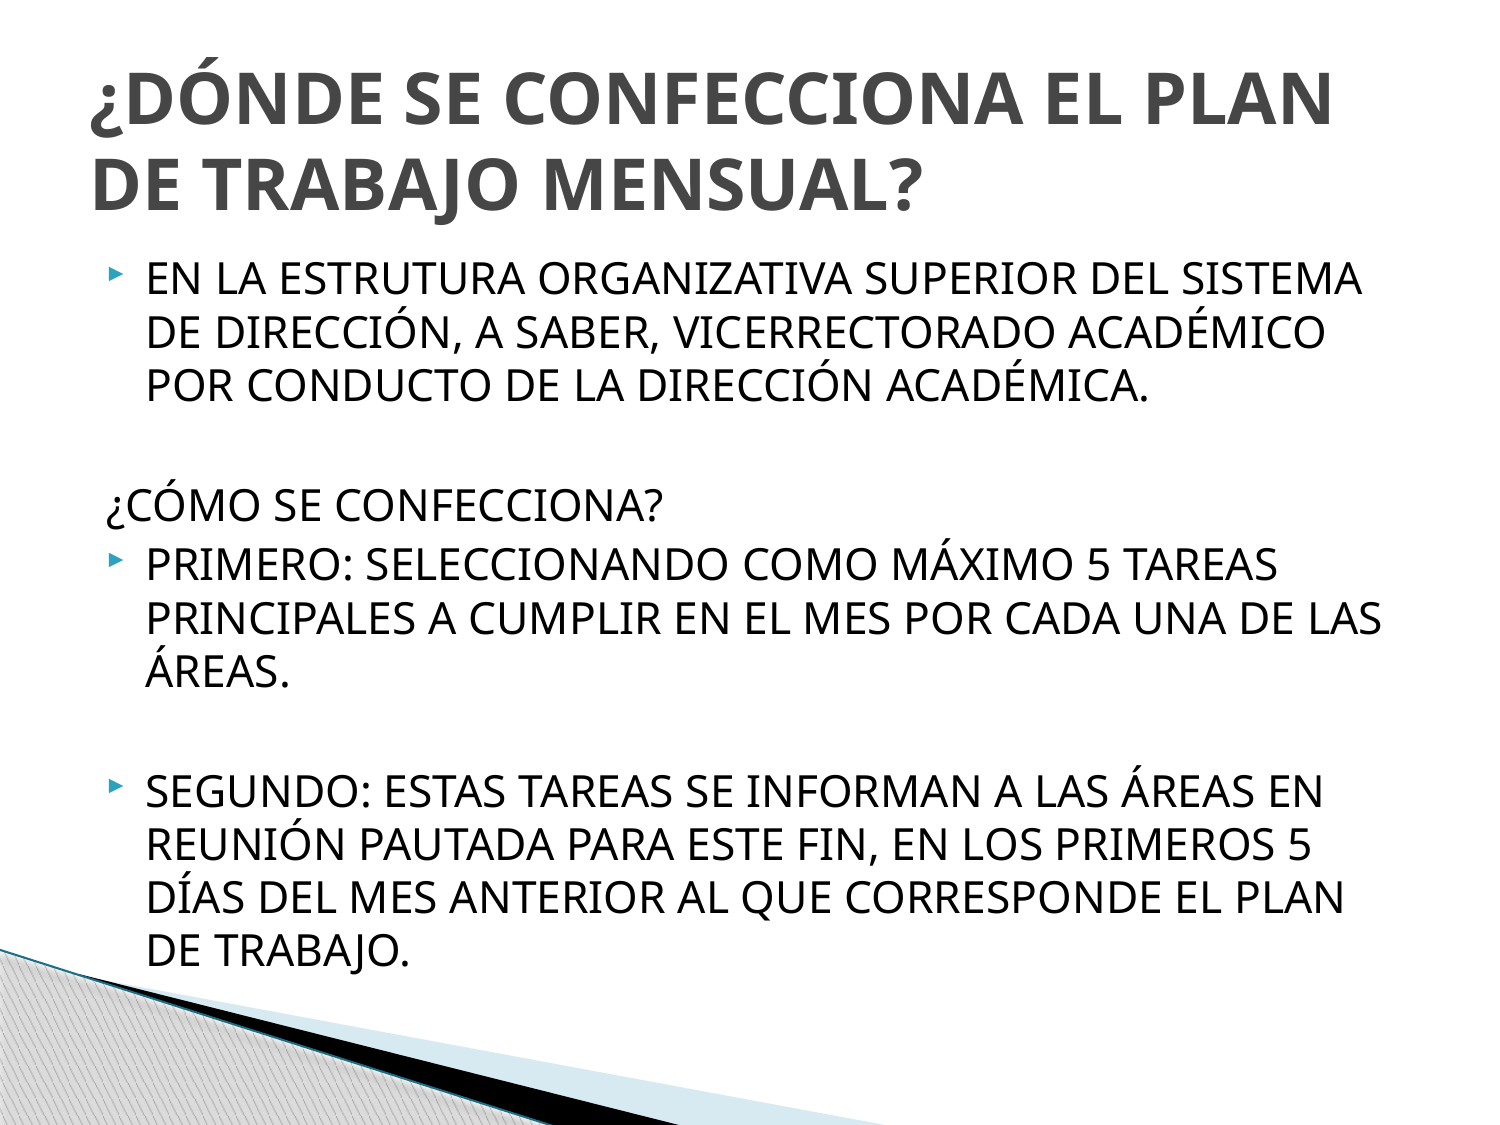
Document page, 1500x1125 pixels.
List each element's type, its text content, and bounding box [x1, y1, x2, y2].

title ¿DÓNDE SE CONFECCIONA EL PLAN DE TRABAJO MENSUAL? [75, 45, 1425, 233]
list EN LA ESTRUTURA ORGANIZATIVA SUPERIOR DEL SISTEMA DE DIRECCIÓN, A SABER, VICERRECTORADO ACADÉMICO POR CONDUCTO DE LA DIRECCIÓN ACADÉMICA. ¿CÓMO SE CONFECCIONA? PRIMERO: SELECCIONANDO COMO MÁXIMO 5 TAREAS PRINCIPALES A CUMPLIR EN EL MES POR CADA UNA DE LAS ÁREAS. SEGUNDO: ESTAS TAREAS SE INFORMAN A LAS ÁREAS EN REUNIÓN PAUTADA PARA ESTE FIN, EN LOS PRIMEROS 5 DÍAS DEL MES ANTERIOR AL QUE CORRESPONDE EL PLAN DE TRABAJO. [75, 243, 1425, 986]
